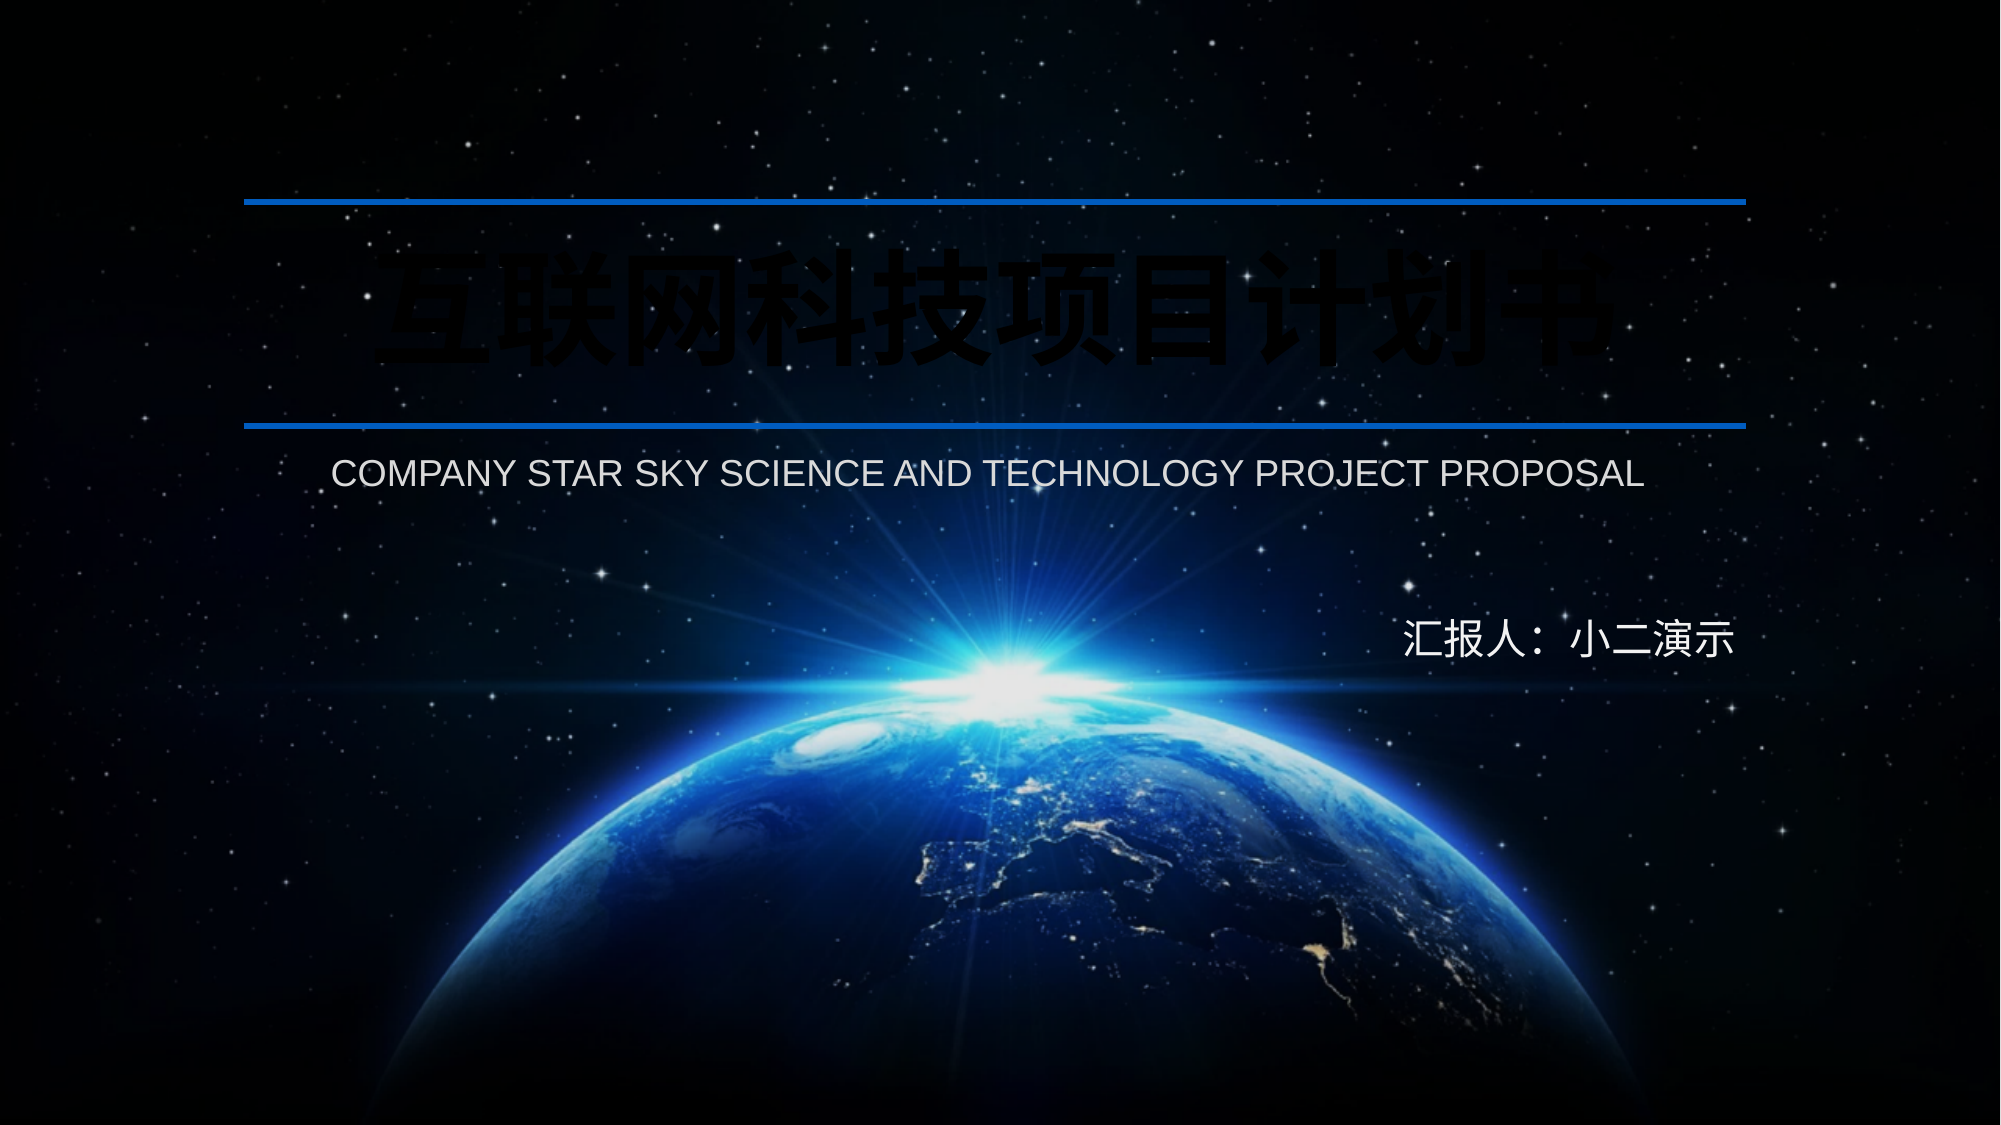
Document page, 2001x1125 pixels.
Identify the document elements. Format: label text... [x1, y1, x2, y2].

text_box 汇报人：小二演示 [1375, 605, 1746, 671]
picture [0, 0, 2001, 1125]
text_box COMPANY STAR SKY SCIENCE AND TECHNOLOGY PROJECT PROPOSAL [315, 441, 1674, 502]
text_box 互联网科技项目计划书 [301, 223, 1688, 388]
